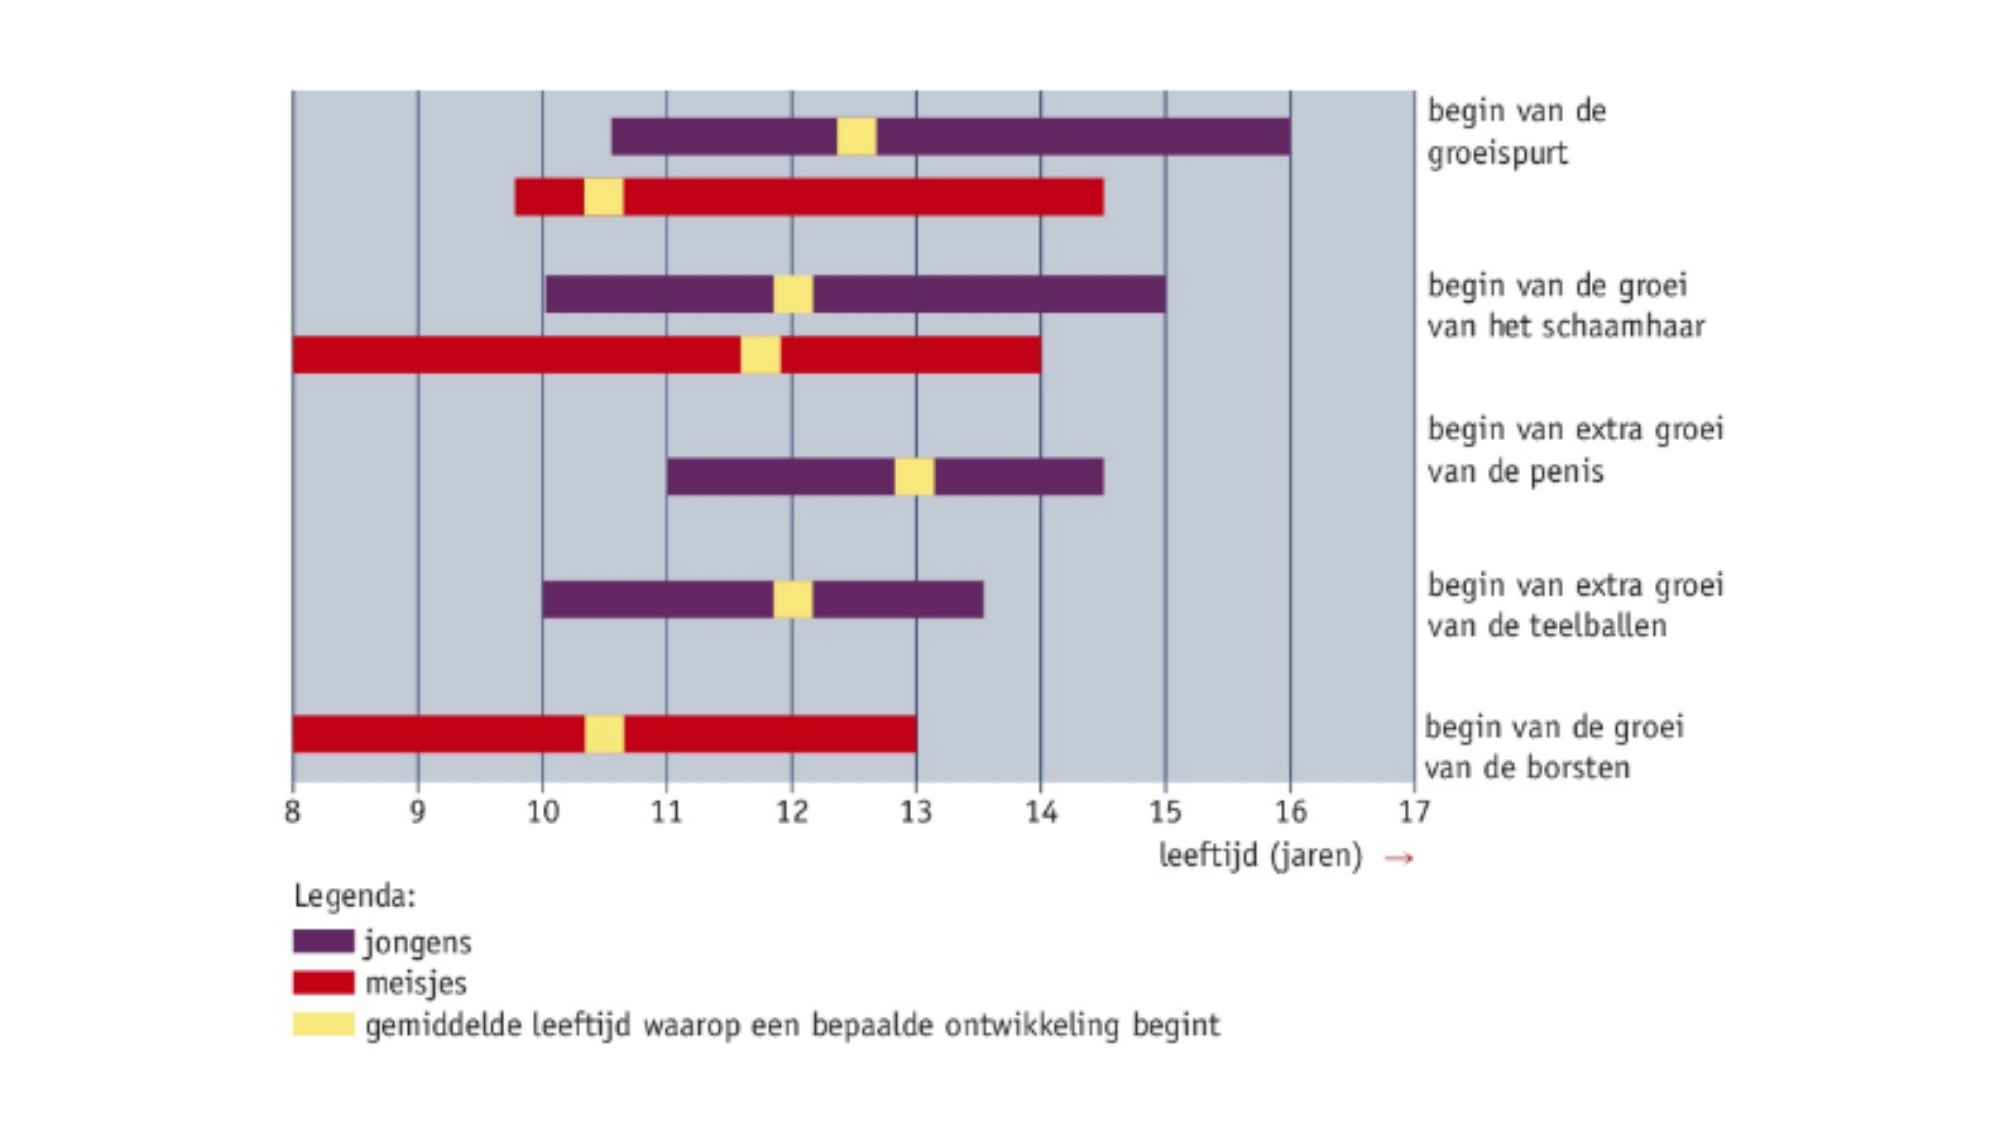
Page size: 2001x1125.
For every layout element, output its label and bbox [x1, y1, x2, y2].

list [249, 60, 1751, 1064]
